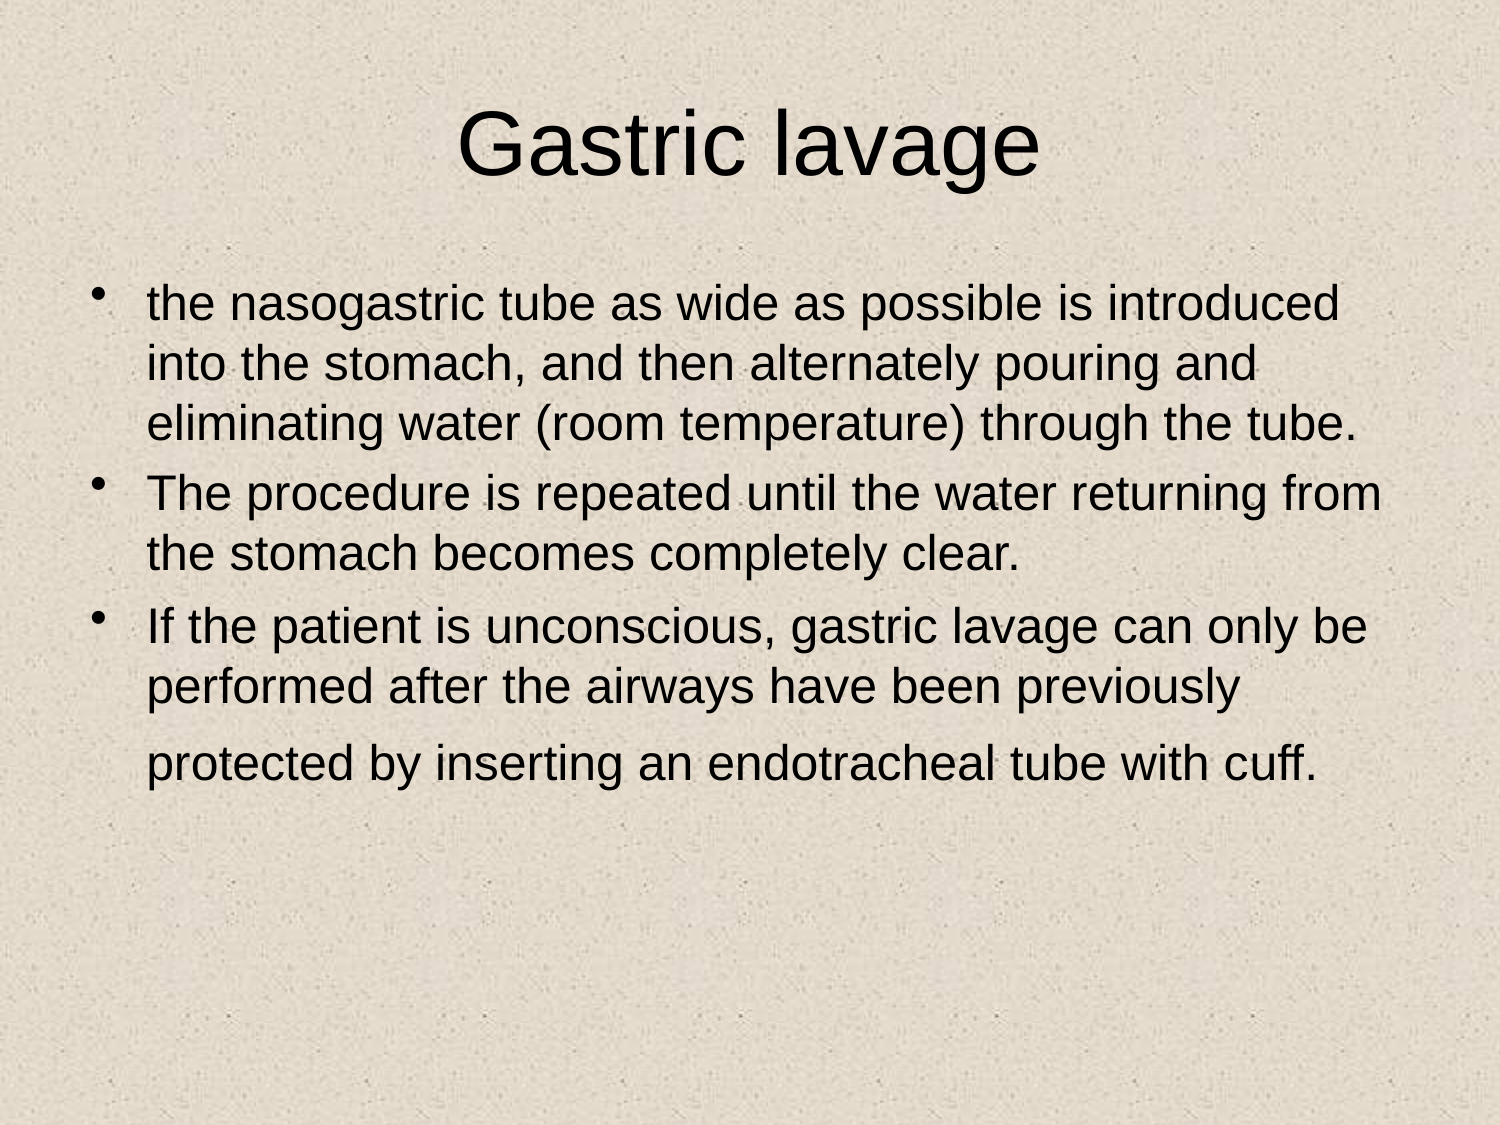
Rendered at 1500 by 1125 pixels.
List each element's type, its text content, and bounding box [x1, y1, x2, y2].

title Gastric lavage [75, 45, 1425, 233]
list the nasogastric tube as wide as possible is introduced into the stomach, and then alternately pouring and eliminating water (room temperature) through the tube. The procedure is repeated until the water returning from the stomach becomes completely clear. If the patient is unconscious, gastric lavage can only be performed after the airways have been previously protected by inserting an endotracheal tube with cuff. [75, 262, 1425, 1005]
picture [0, 0, 1500, 1125]
